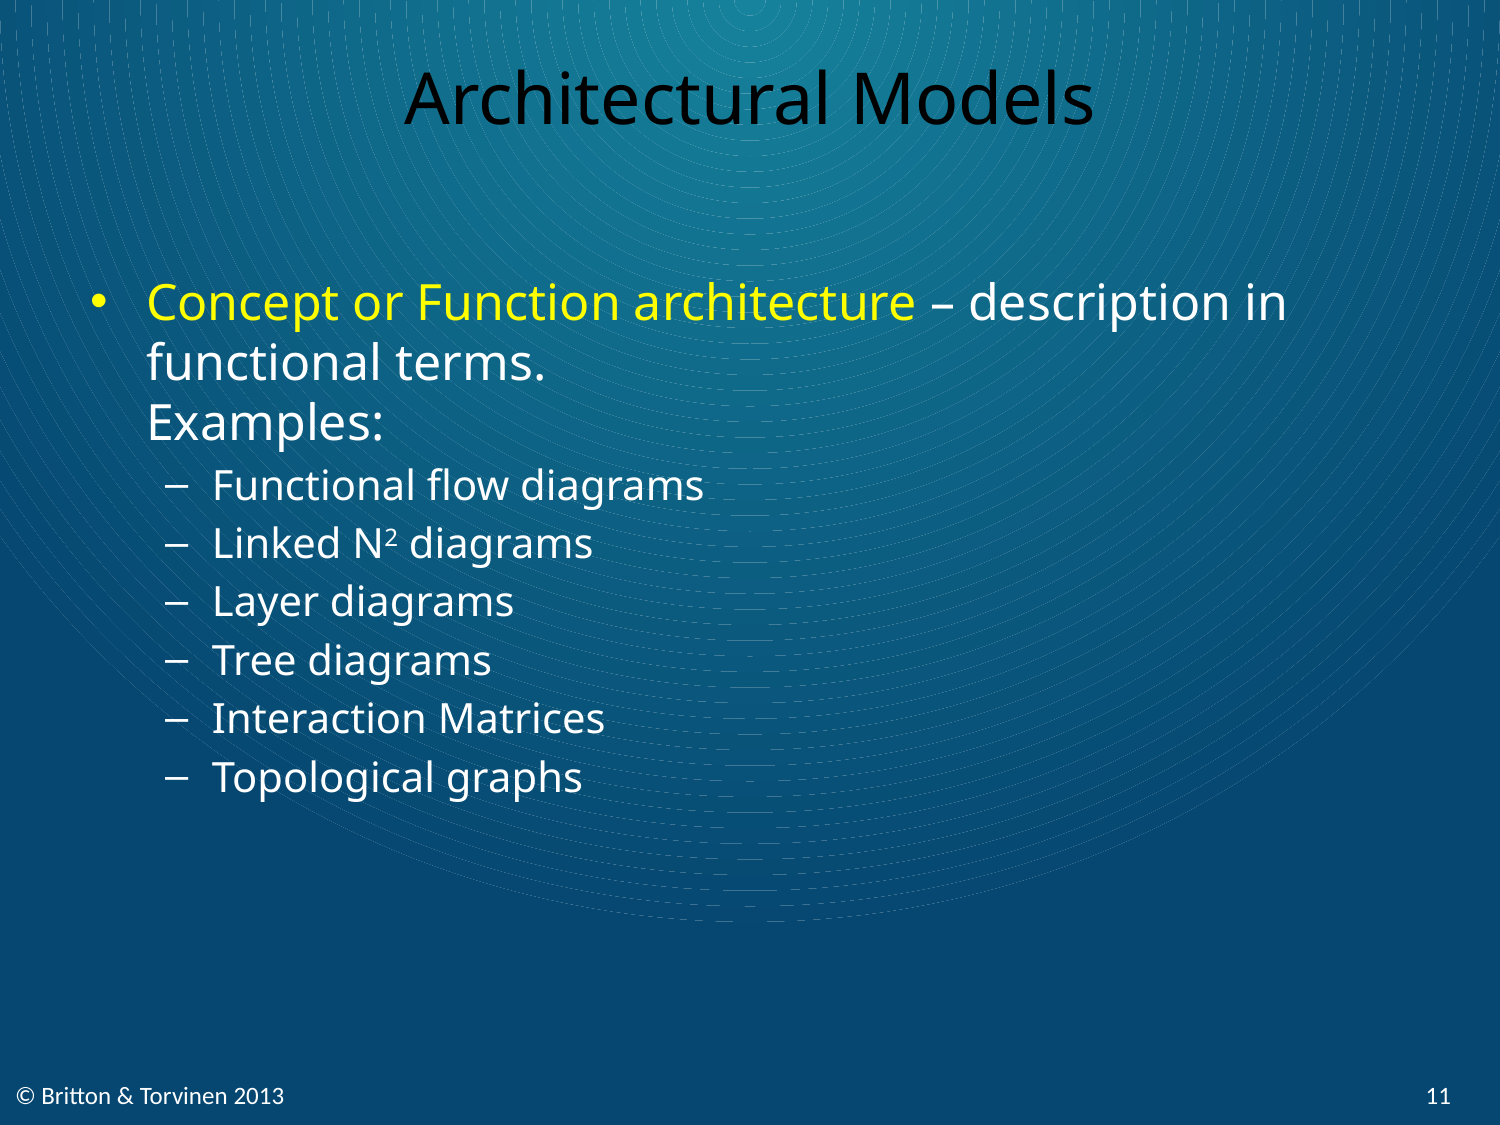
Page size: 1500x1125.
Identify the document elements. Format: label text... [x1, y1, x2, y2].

title Architectural Models [75, 45, 1425, 233]
slide_number 11 [1116, 1065, 1467, 1125]
footer © Britton & Torvinen 2013 [0, 1065, 475, 1125]
list Concept or Function architecture – description in functional terms. Examples: Functional flow diagrams Linked N2 diagrams Layer diagrams Tree diagrams Interaction Matrices Topological graphs [75, 262, 1425, 1005]
